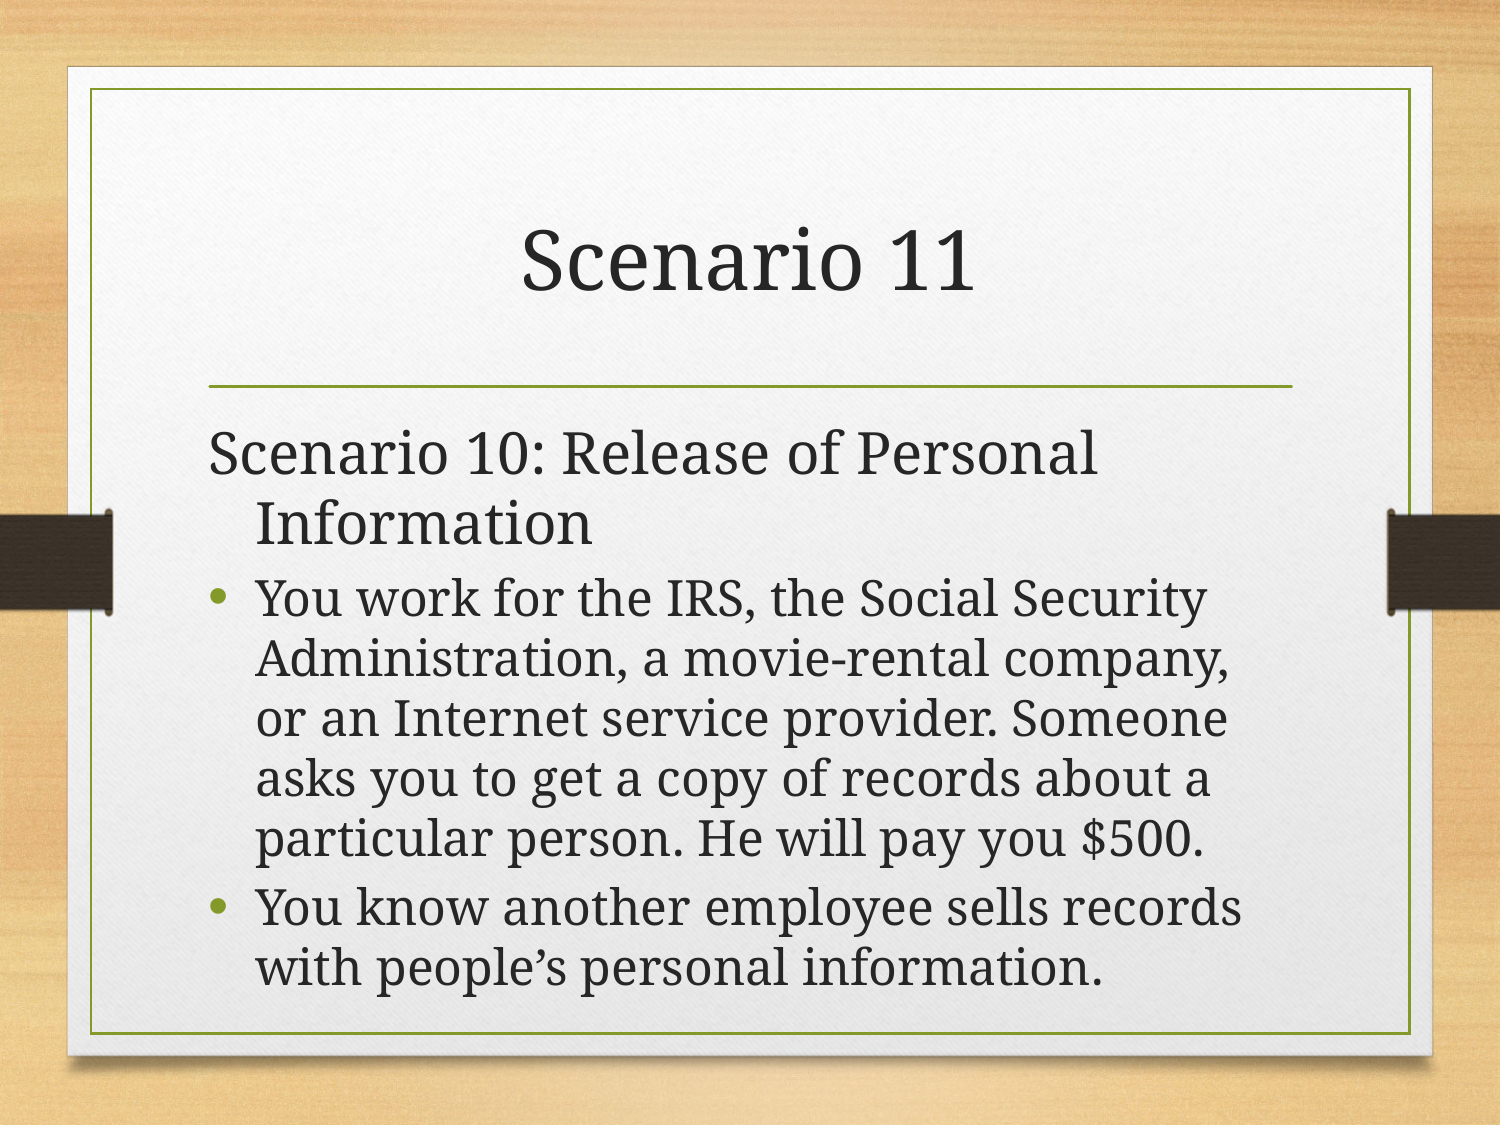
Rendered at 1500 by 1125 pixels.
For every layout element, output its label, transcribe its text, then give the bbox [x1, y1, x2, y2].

picture [0, 0, 1500, 1125]
title Scenario 11 [193, 150, 1309, 365]
list Scenario 10: Release of Personal Information You work for the IRS, the Social Security Administration, a movie-rental company, or an Internet service provider. Someone asks you to get a copy of records about a particular person. He will pay you $500. You know another employee sells records with people’s personal information. [193, 408, 1309, 974]
